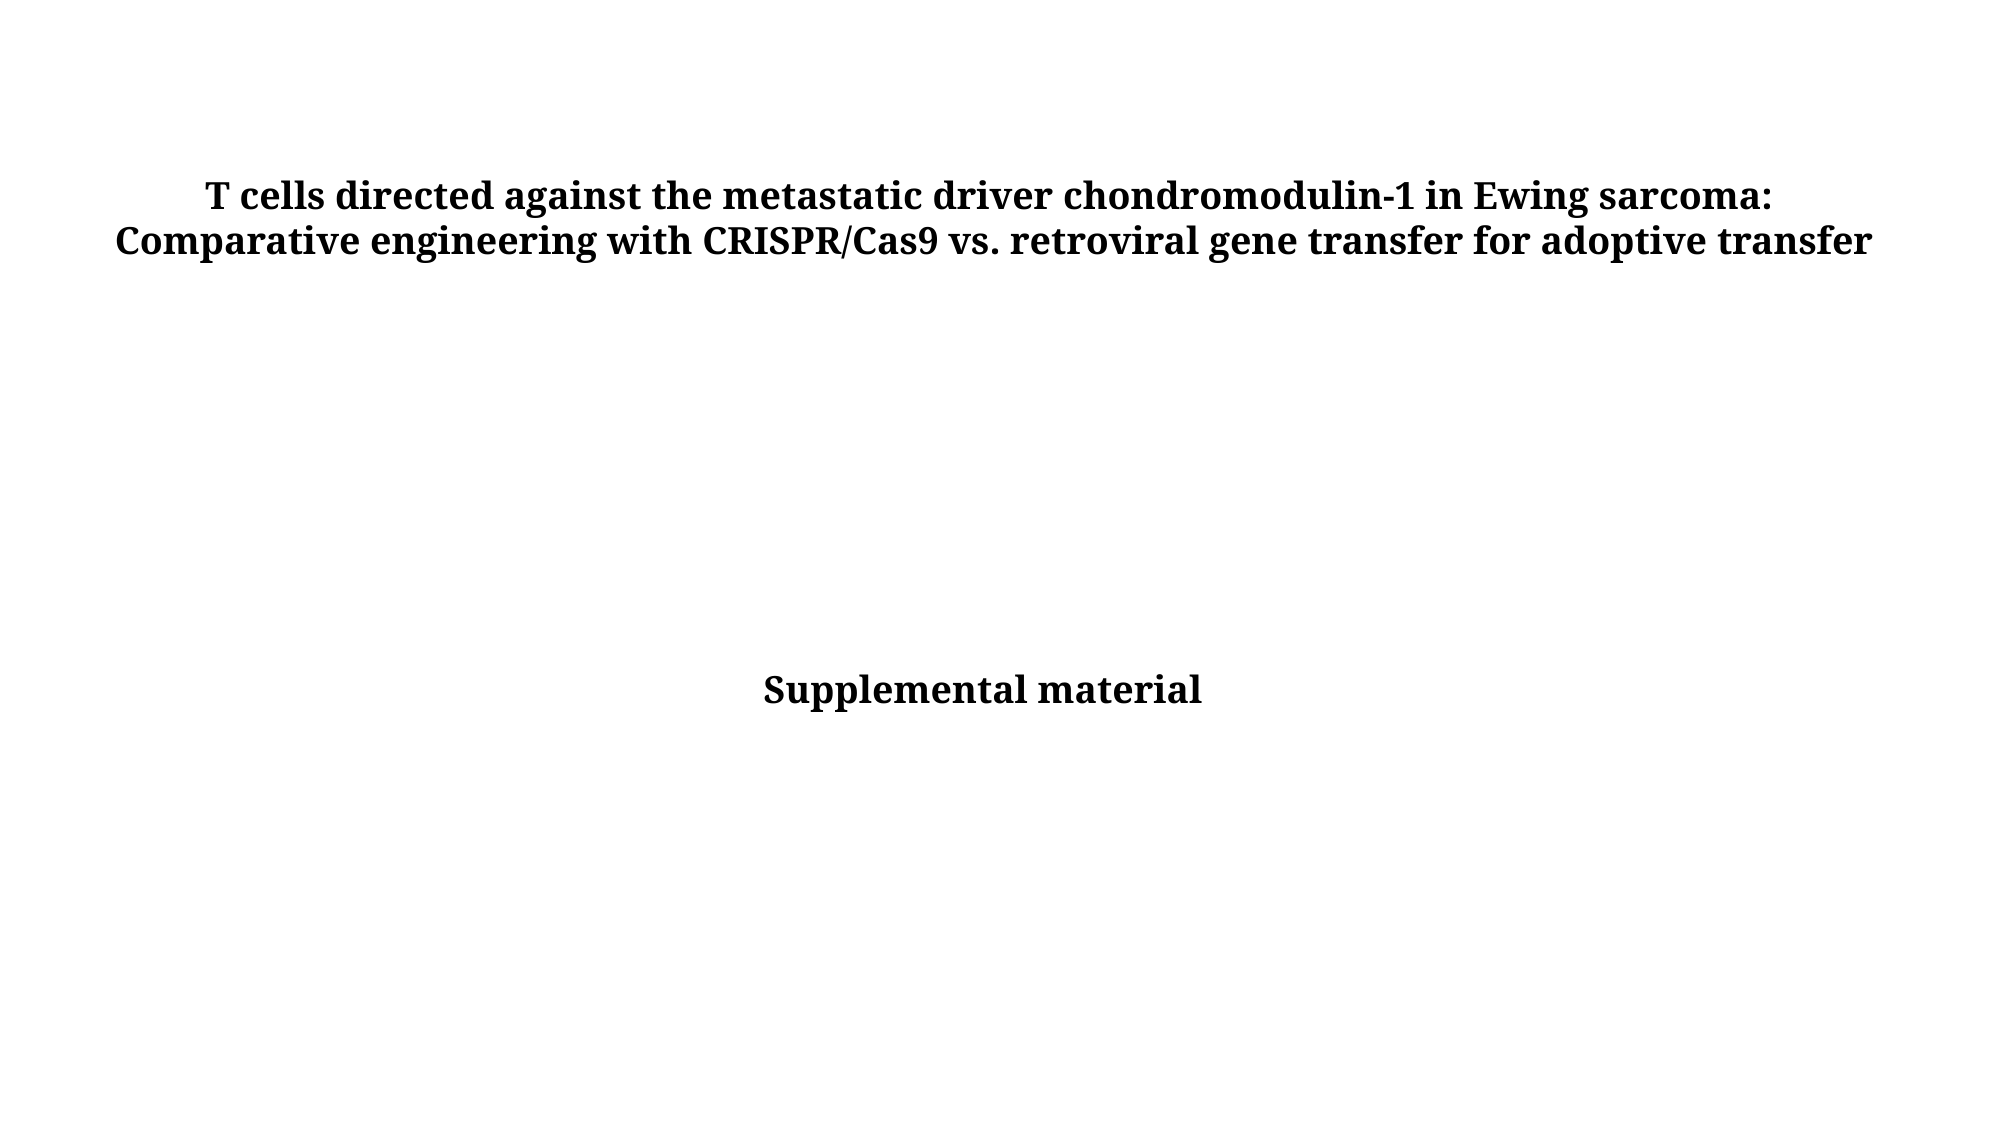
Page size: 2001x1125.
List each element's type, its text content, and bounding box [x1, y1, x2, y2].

text_box T cells directed against the metastatic driver chondromodulin-1 in Ewing sarcoma: Comparative engineering with CRISPR/Cas9 vs. retroviral gene transfer for adoptive transfer [57, 164, 1923, 269]
text_box Supplemental material [748, 658, 1251, 719]
